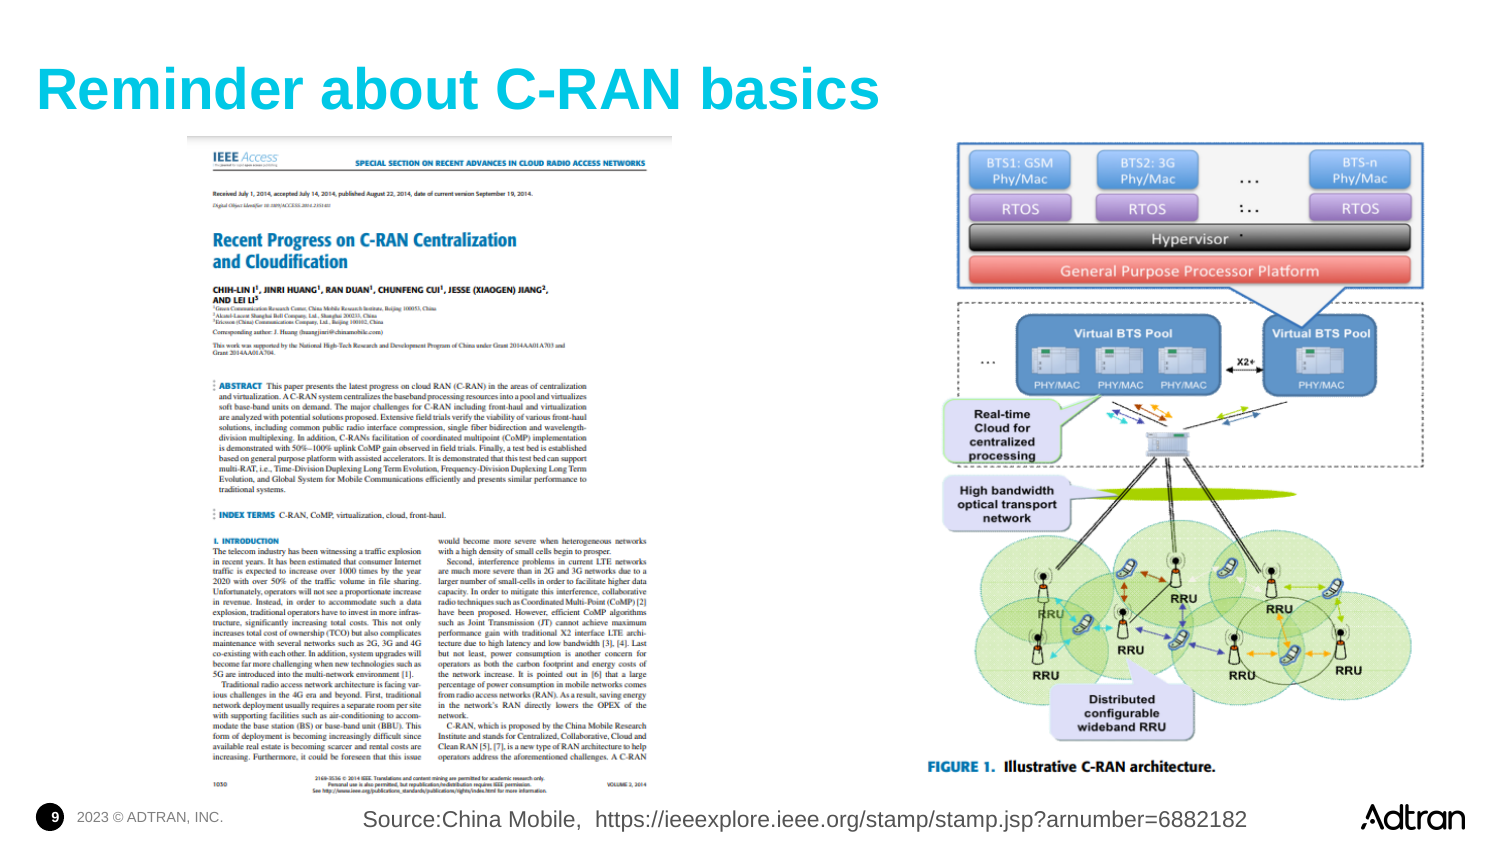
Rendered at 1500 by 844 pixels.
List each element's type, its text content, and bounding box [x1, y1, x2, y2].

picture [187, 136, 673, 804]
title Reminder about C-RAN basics [35, 58, 1465, 123]
picture [1447, 804, 1465, 830]
picture [908, 124, 1464, 786]
text_box Source:China Mobile, https://ieeexplore.ieee.org/stamp/stamp.jsp?arnumber=6882182 [347, 796, 1447, 840]
